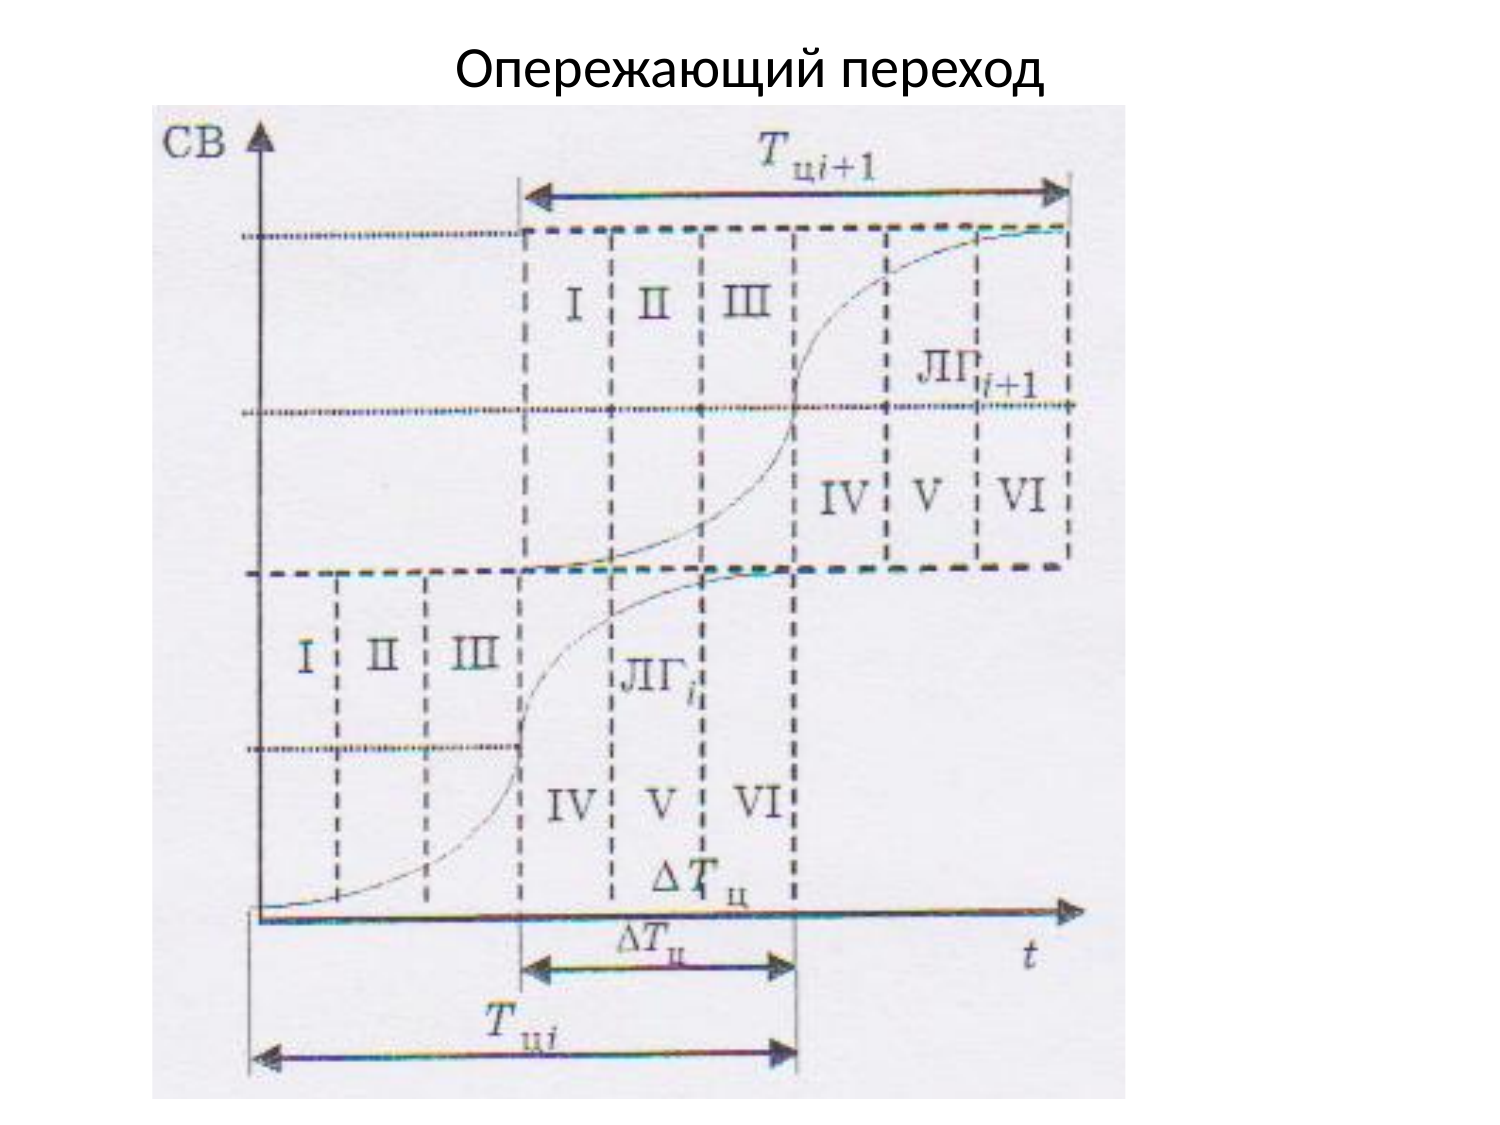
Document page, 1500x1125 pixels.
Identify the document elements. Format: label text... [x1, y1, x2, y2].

picture [152, 105, 1126, 1099]
title Опережающий переход [75, 11, 1425, 118]
